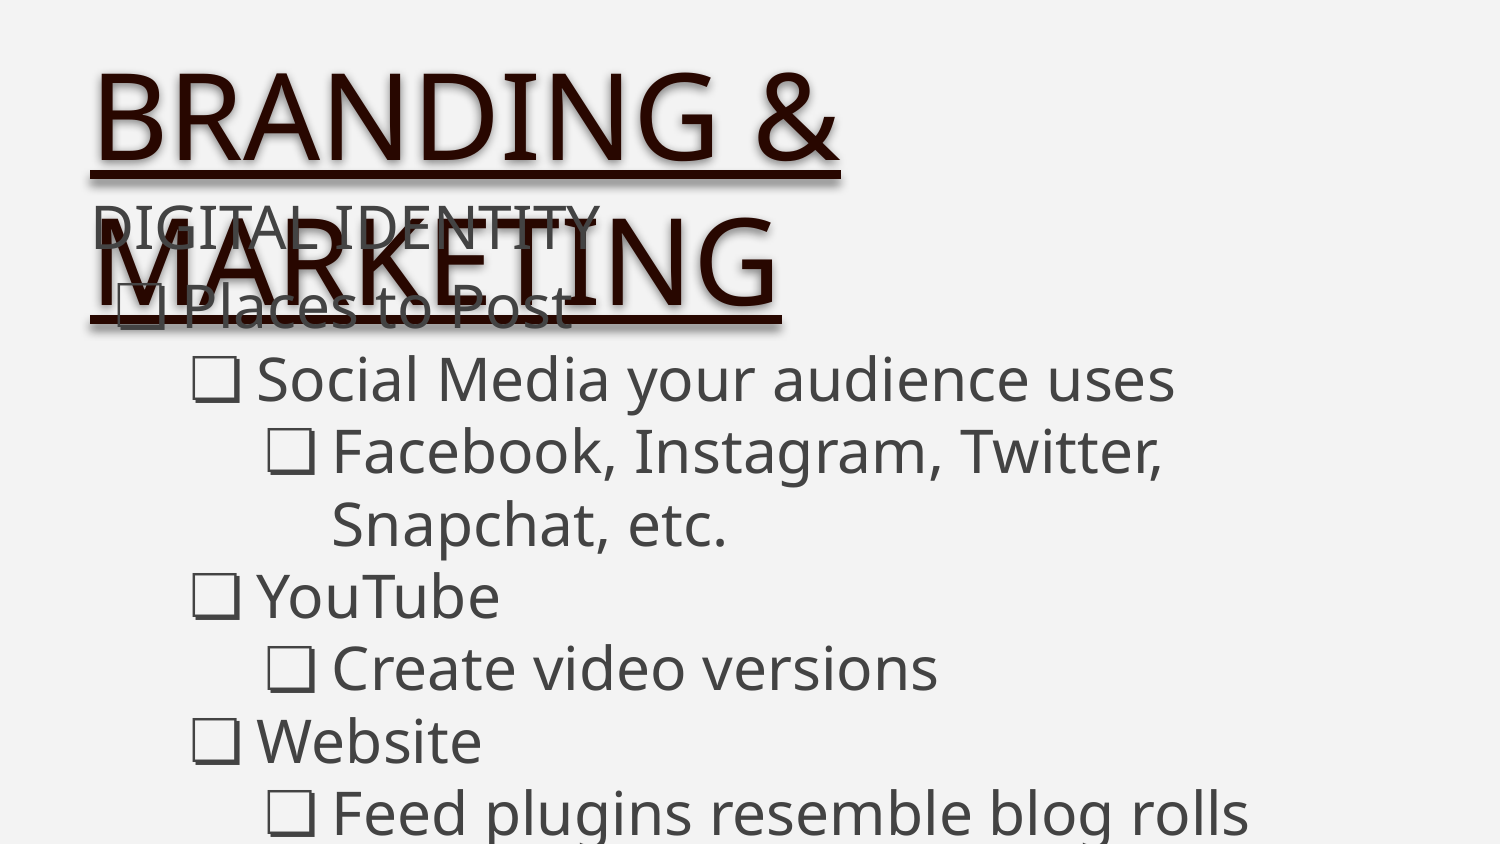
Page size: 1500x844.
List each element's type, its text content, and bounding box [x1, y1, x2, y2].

text_box Places to Post Social Media your audience uses Facebook, Instagram, Twitter, Snapchat, etc. YouTube Create video versions Website Feed plugins resemble blog rolls Linktree [91, 253, 1425, 844]
text_box DIGITAL IDENTITY [75, 174, 1425, 247]
text_box BRANDING & MARKETING [75, 24, 1425, 174]
